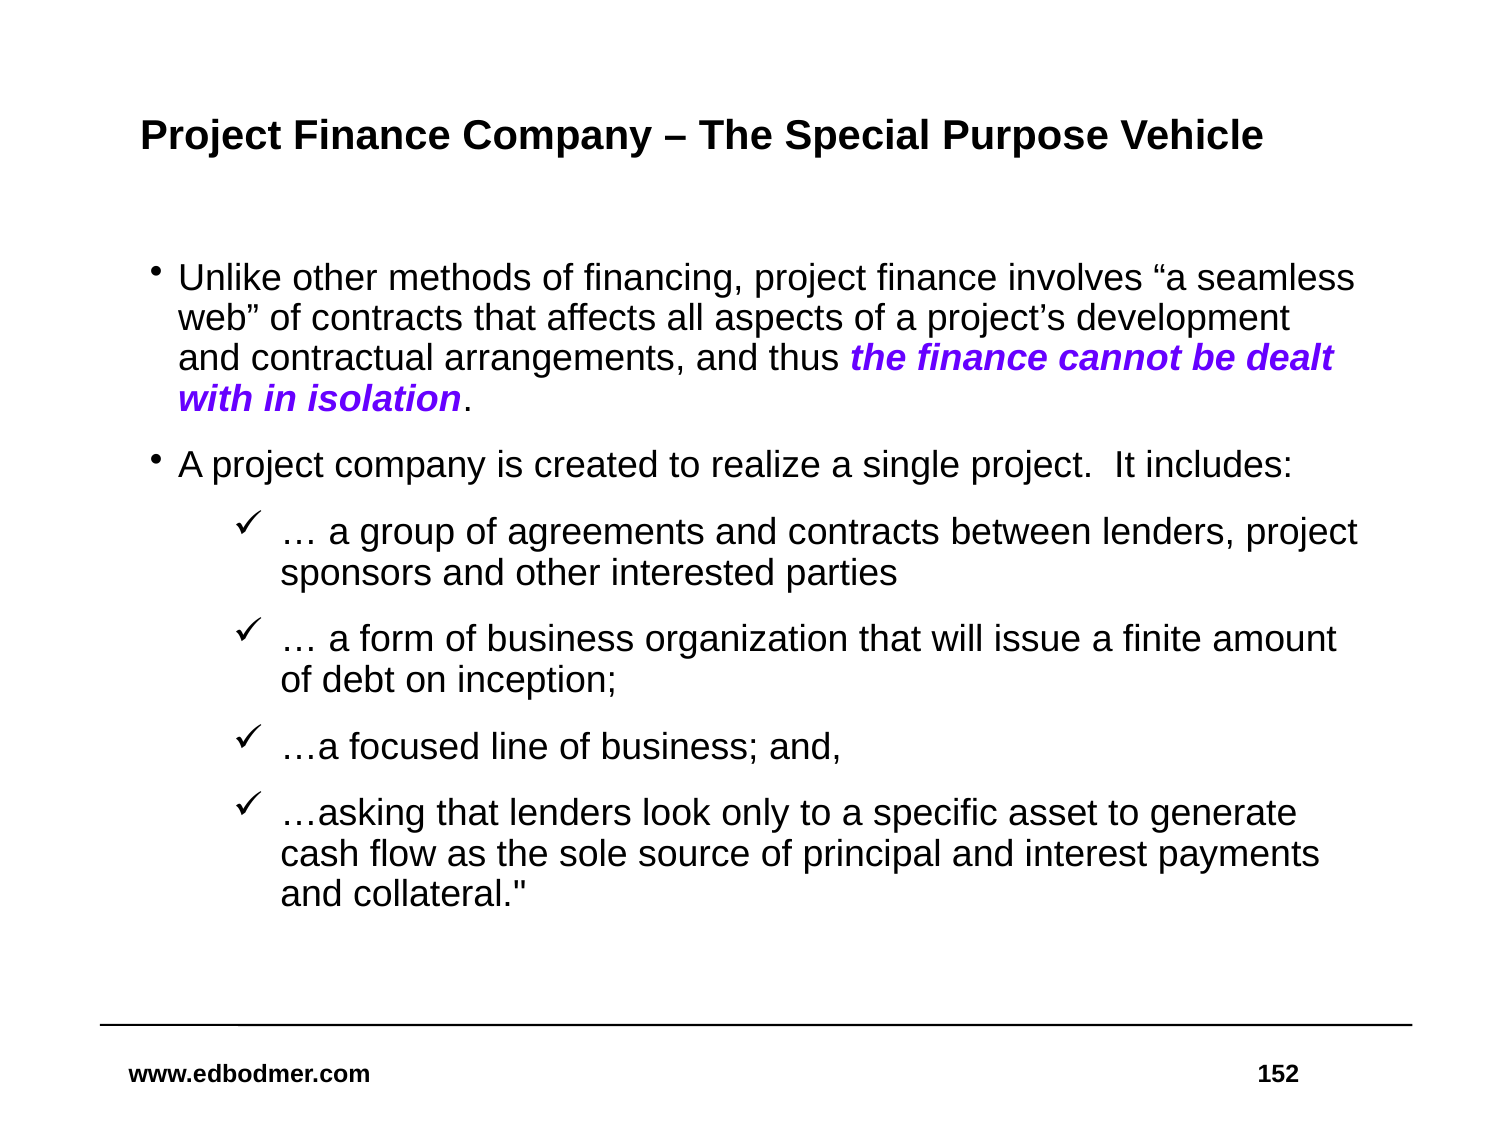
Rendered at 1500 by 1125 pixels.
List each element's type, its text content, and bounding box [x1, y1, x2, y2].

list Unlike other methods of financing, project finance involves “a seamless web” of contracts that affects all aspects of a project’s development and contractual arrangements, and thus the finance cannot be dealt with in isolation. A project company is created to realize a single project. It includes: … a group of agreements and contracts between lenders, project sponsors and other interested parties … a form of business organization that will issue a finite amount of debt on inception; …a focused line of business; and, …asking that lenders look only to a specific asset to generate cash flow as the sole source of principal and interest payments and collateral." [125, 249, 1375, 1000]
title Project Finance Company – The Special Purpose Vehicle [125, 99, 1288, 225]
